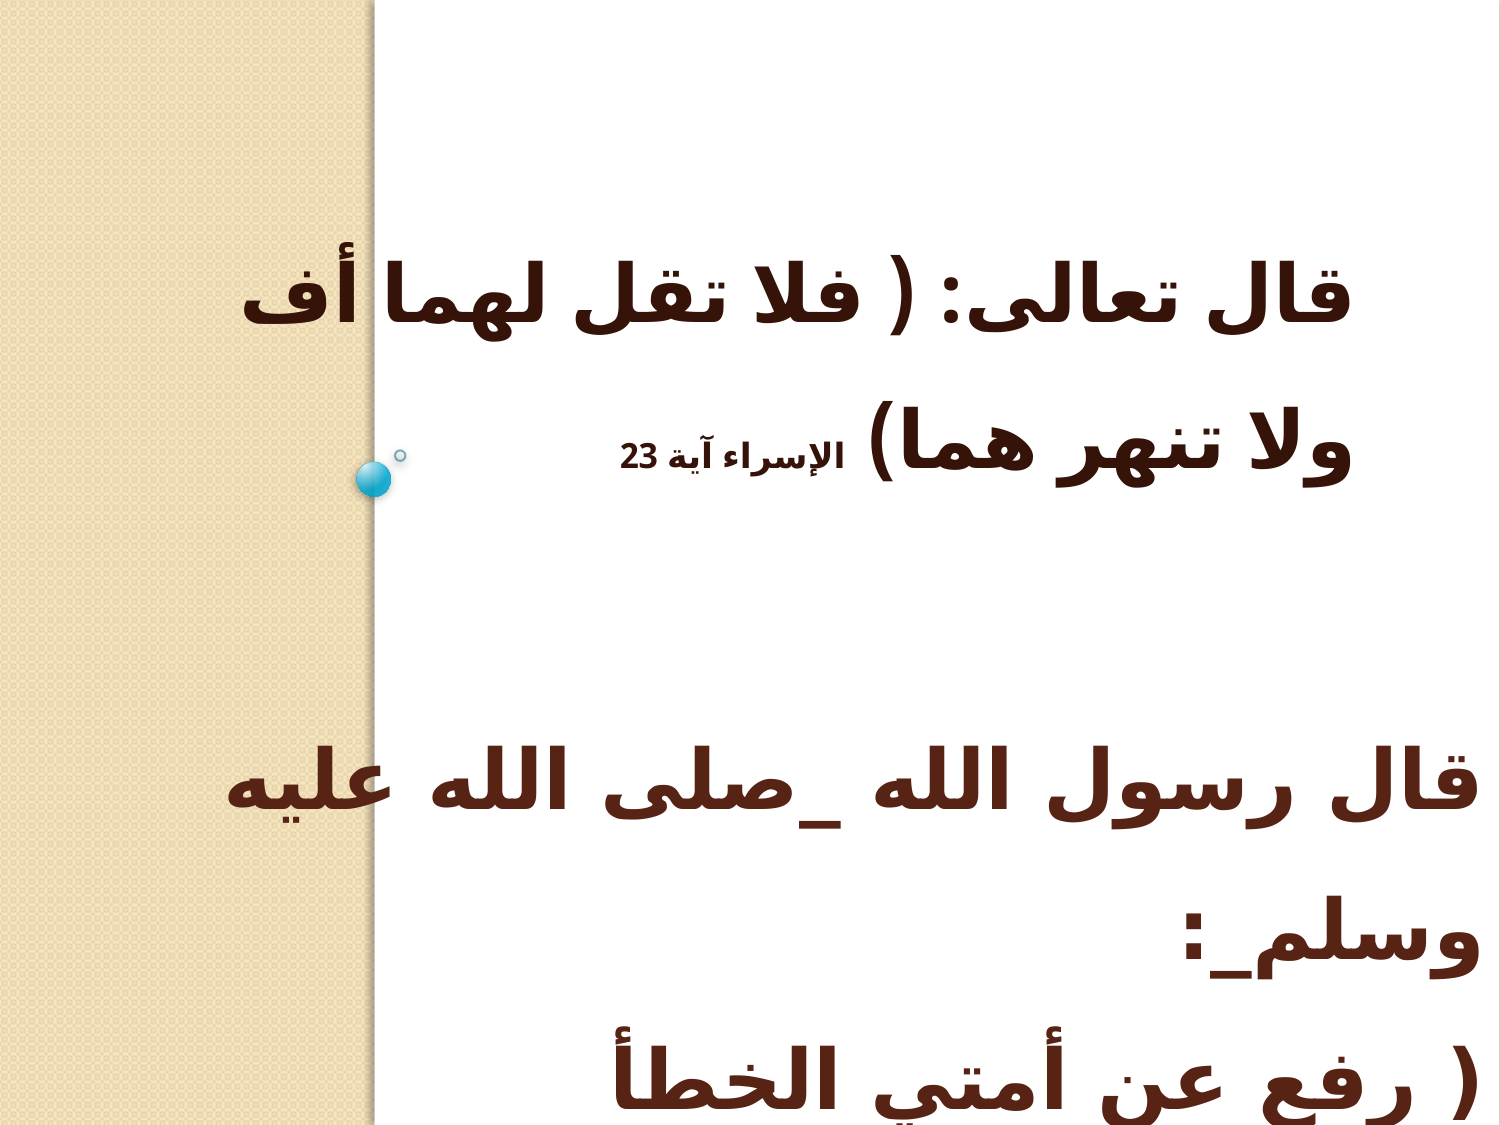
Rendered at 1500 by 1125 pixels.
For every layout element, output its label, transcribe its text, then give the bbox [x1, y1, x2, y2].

title قال رسول الله _صلى الله عليه وسلم_: ( رفع عن أمتي الخطأ والنسيان...) [118, 668, 1500, 1000]
list قال تعالى: ( فلا تقل لهما أف ولا تنهر هما) الإسراء آية 23 [100, 184, 1376, 492]
